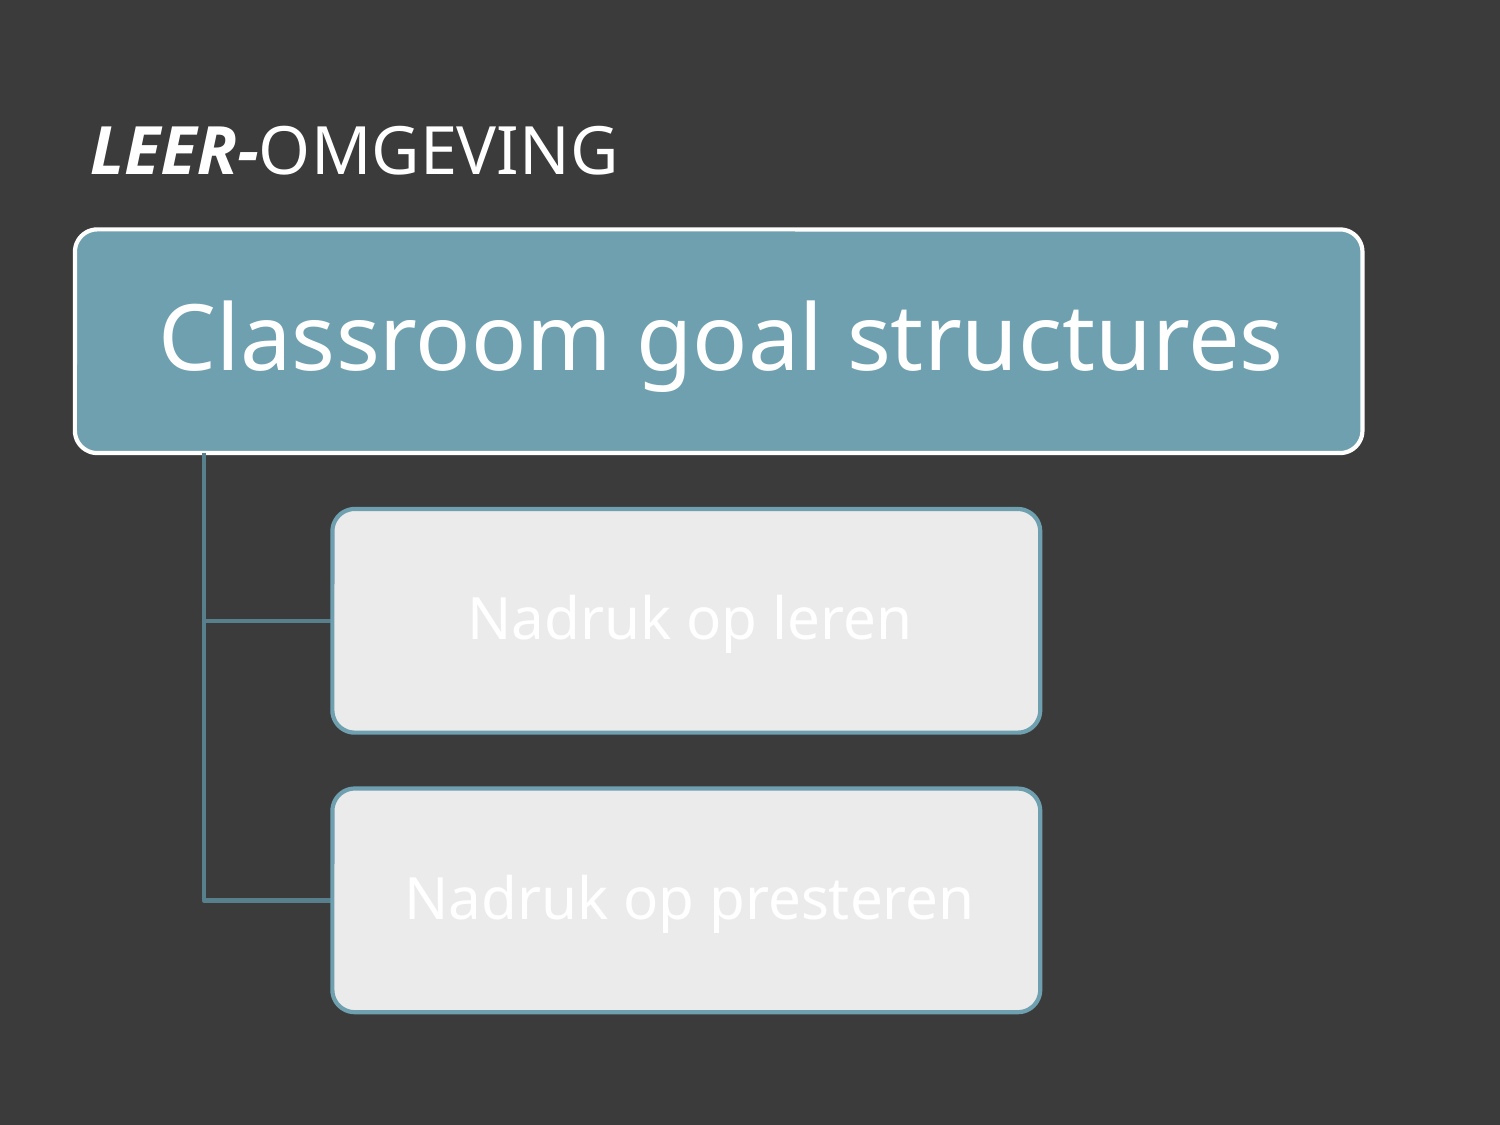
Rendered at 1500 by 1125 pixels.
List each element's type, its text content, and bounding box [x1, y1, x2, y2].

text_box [62, 228, 1376, 1013]
title Leer-omgeving [75, 45, 1425, 250]
